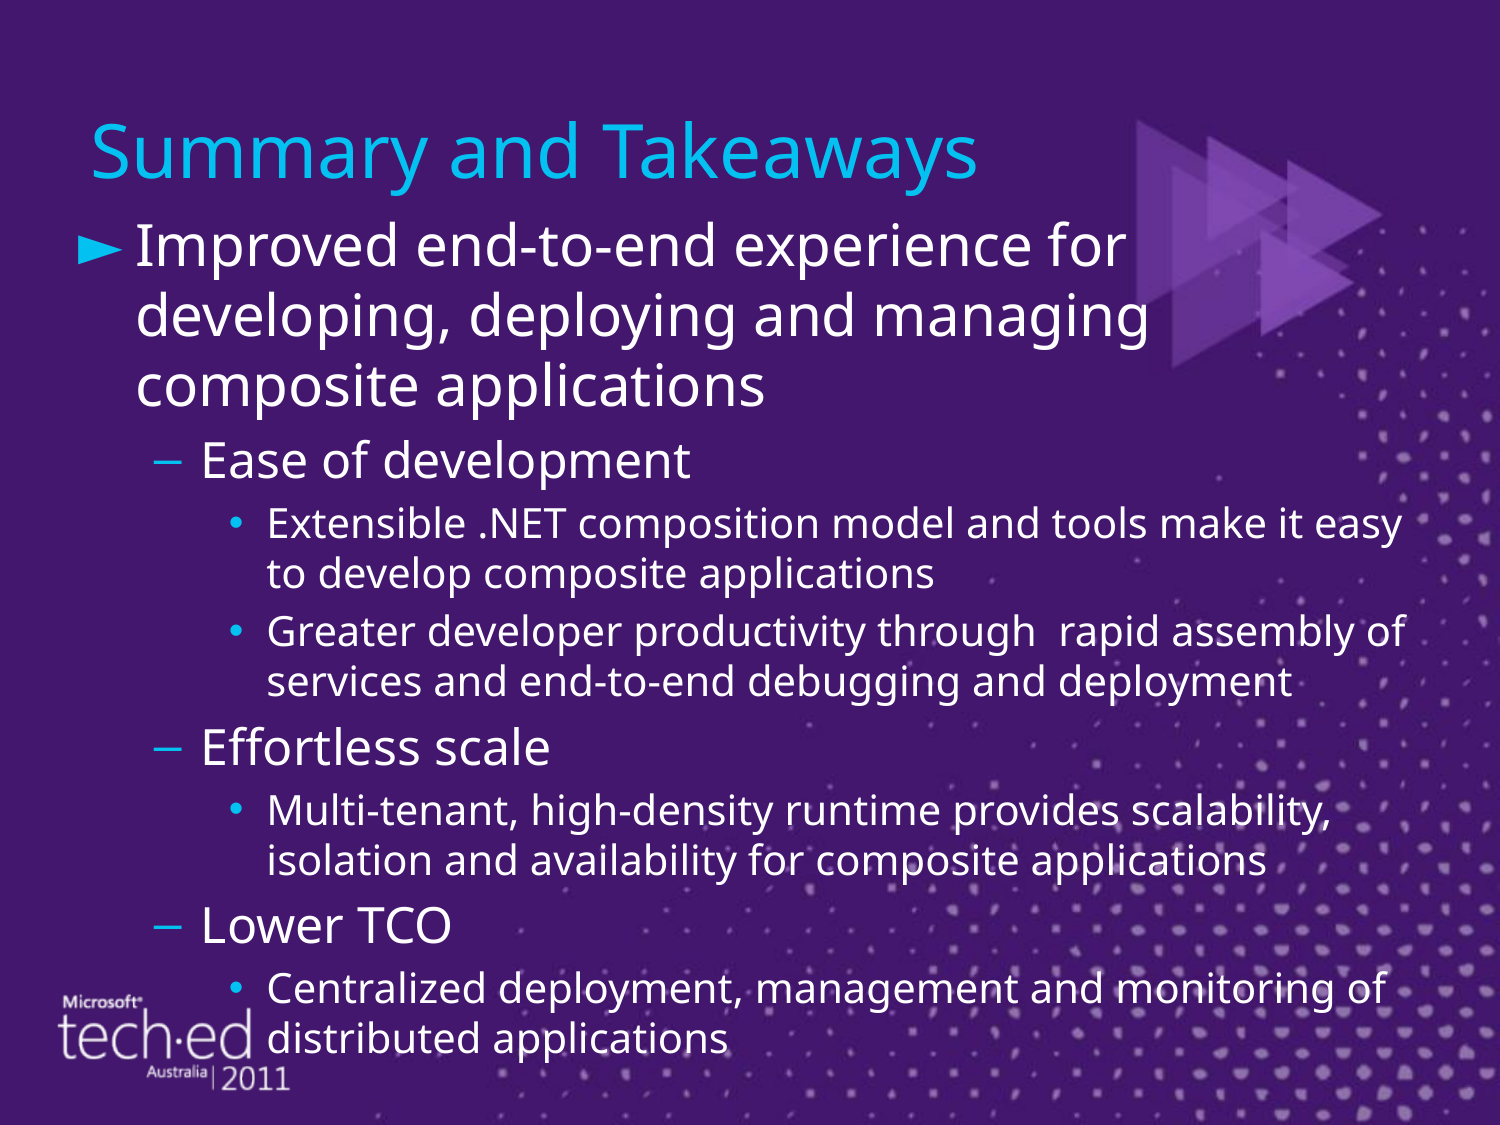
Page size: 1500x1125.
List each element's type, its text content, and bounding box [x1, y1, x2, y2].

list Improved end-to-end experience for developing, deploying and managing composite applications Ease of development Extensible .NET composition model and tools make it easy to develop composite applications Greater developer productivity through rapid assembly of services and end-to-end debugging and deployment Effortless scale Multi-tenant, high-density runtime provides scalability, isolation and availability for composite applications Lower TCO Centralized deployment, management and monitoring of distributed applications [63, 200, 1436, 1125]
title Summary and Takeaways [75, 54, 1425, 200]
picture [0, 0, 1500, 1125]
